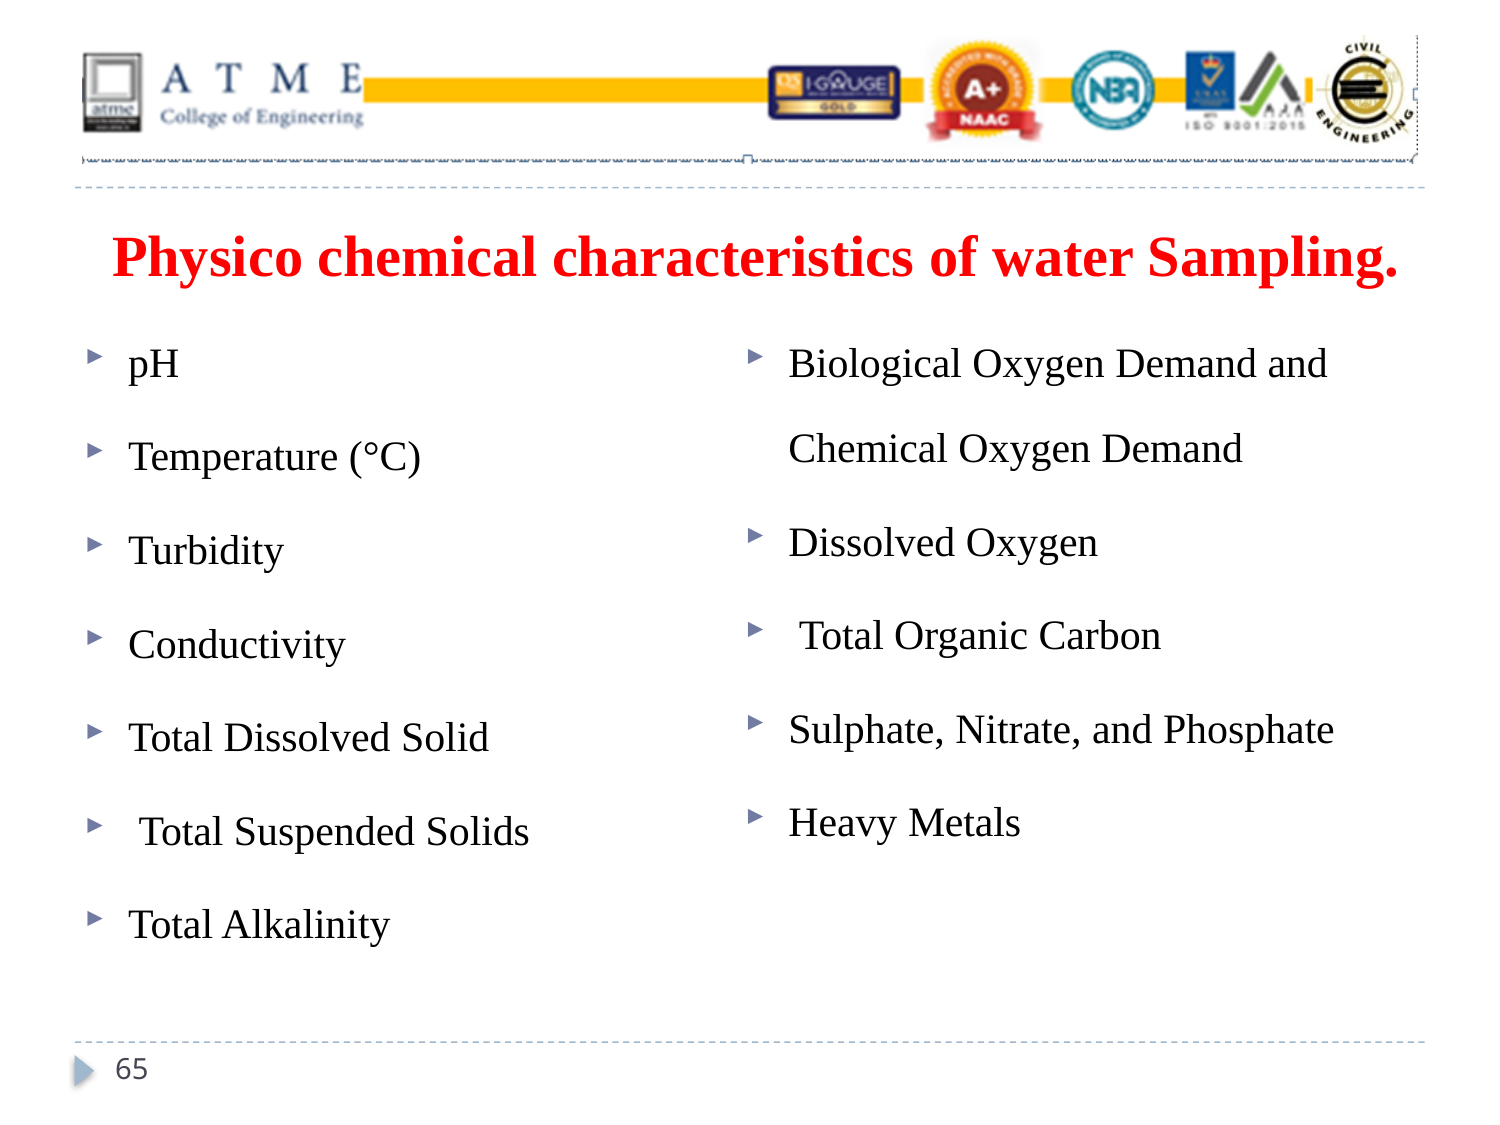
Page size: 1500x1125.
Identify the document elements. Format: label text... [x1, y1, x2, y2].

picture [82, 35, 1418, 164]
slide_number 65 [100, 1042, 426, 1103]
text_box Physico chemical characteristics of water Sampling. [70, 210, 1442, 296]
list pH Temperature (°C) Turbidity Conductivity Total Dissolved Solid Total Suspended Solids Total Alkalinity Biological Oxygen Demand and Chemical Oxygen Demand Dissolved Oxygen Total Organic Carbon Sulphate, Nitrate, and Phosphate Heavy Metals [70, 296, 1421, 964]
